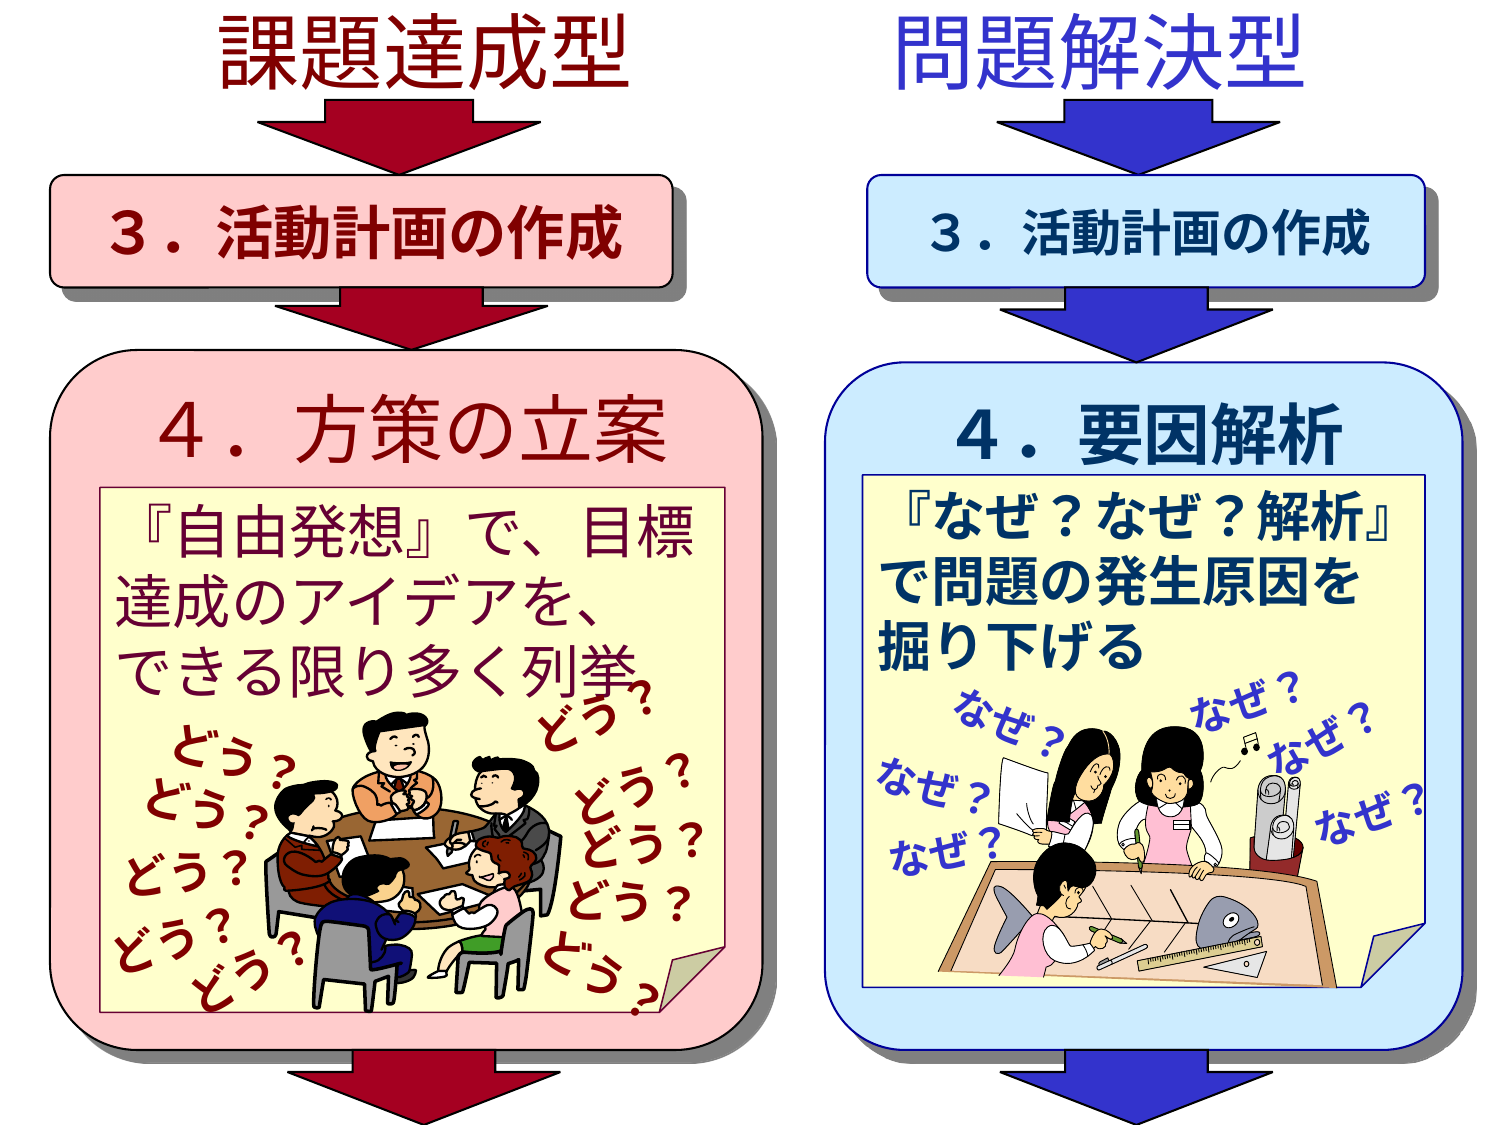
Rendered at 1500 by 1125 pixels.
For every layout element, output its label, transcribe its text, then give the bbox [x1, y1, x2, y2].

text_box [49, 287, 763, 648]
text_box 問題解決型 [825, 0, 1375, 98]
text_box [37, 649, 849, 1051]
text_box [852, 662, 1463, 990]
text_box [49, 1059, 763, 1125]
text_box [49, 99, 1426, 288]
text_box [824, 287, 1463, 662]
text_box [824, 997, 1463, 1125]
text_box 課題達成型 [150, 0, 700, 98]
